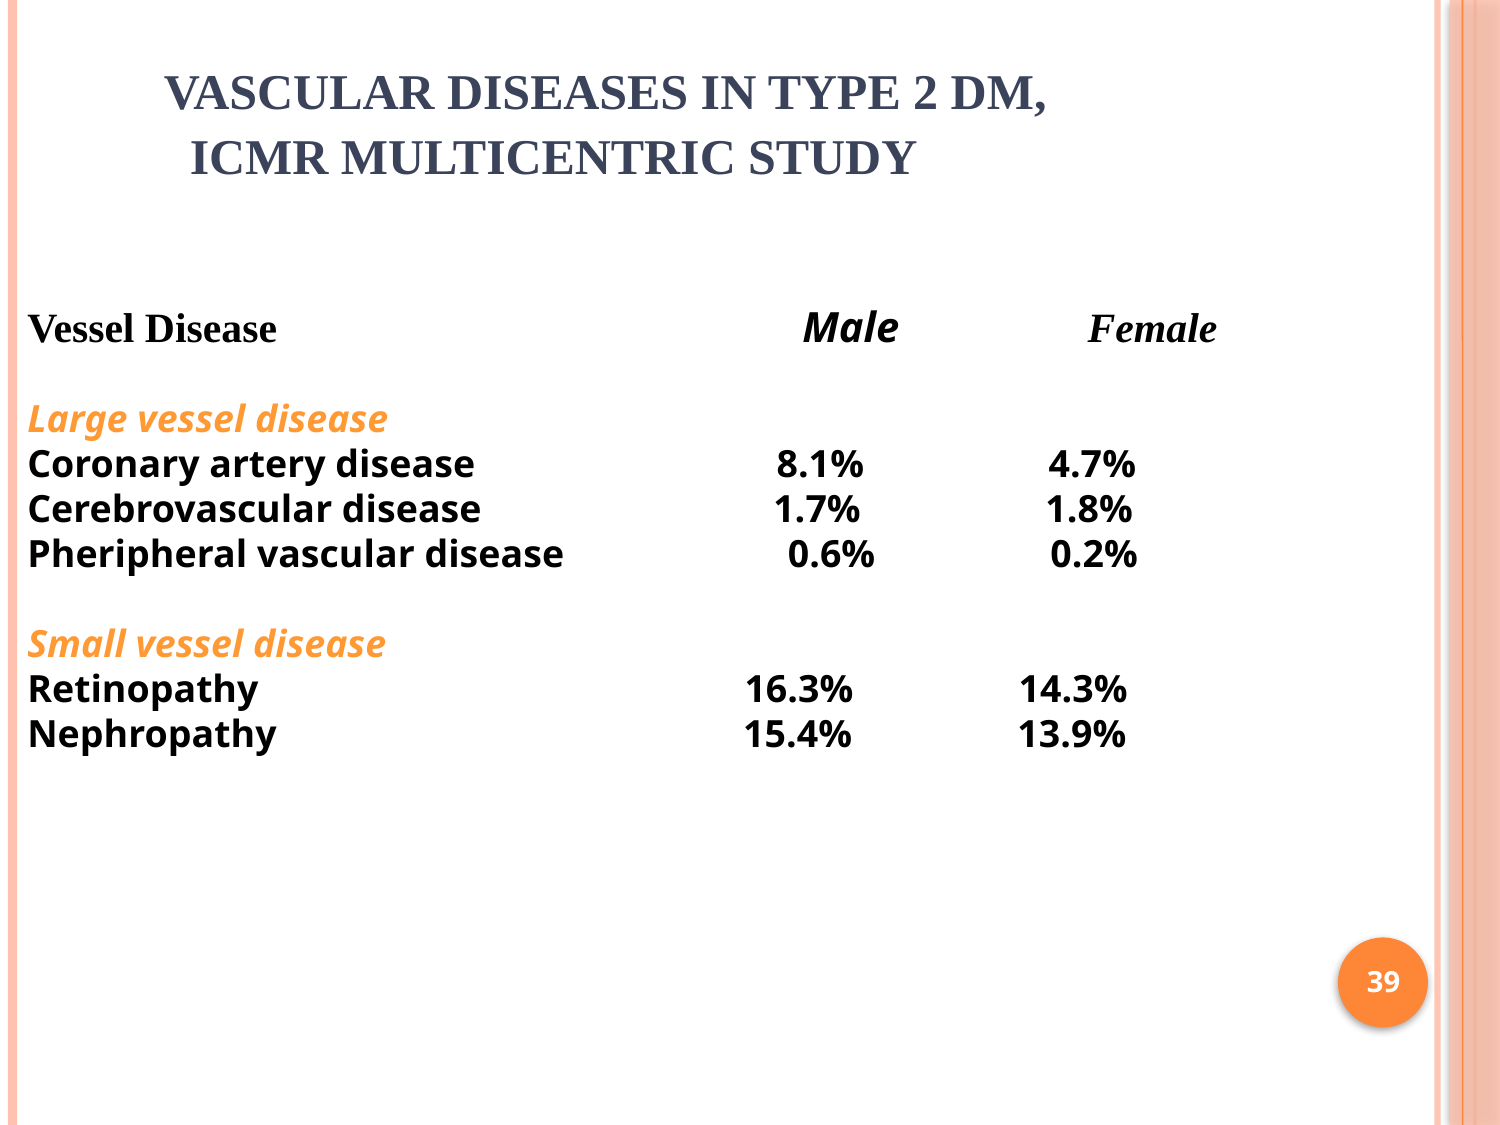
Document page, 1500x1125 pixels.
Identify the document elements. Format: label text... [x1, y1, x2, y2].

text_box VASCULAR DISEASES IN TYPE 2 DM, ICMR MULTICENTRIC STUDY [12, 27, 1278, 282]
text_box Vessel Disease Male Female Large vessel disease Coronary artery disease 8.1% 4.7% Cerebrovascular disease 1.7% 1.8% Pheripheral vascular disease 0.6% 0.2% Small vessel disease Retinopathy 16.3% 14.3% Nephropathy 15.4% 13.9% [12, 292, 1416, 808]
slide_number 39 [1333, 940, 1434, 1027]
